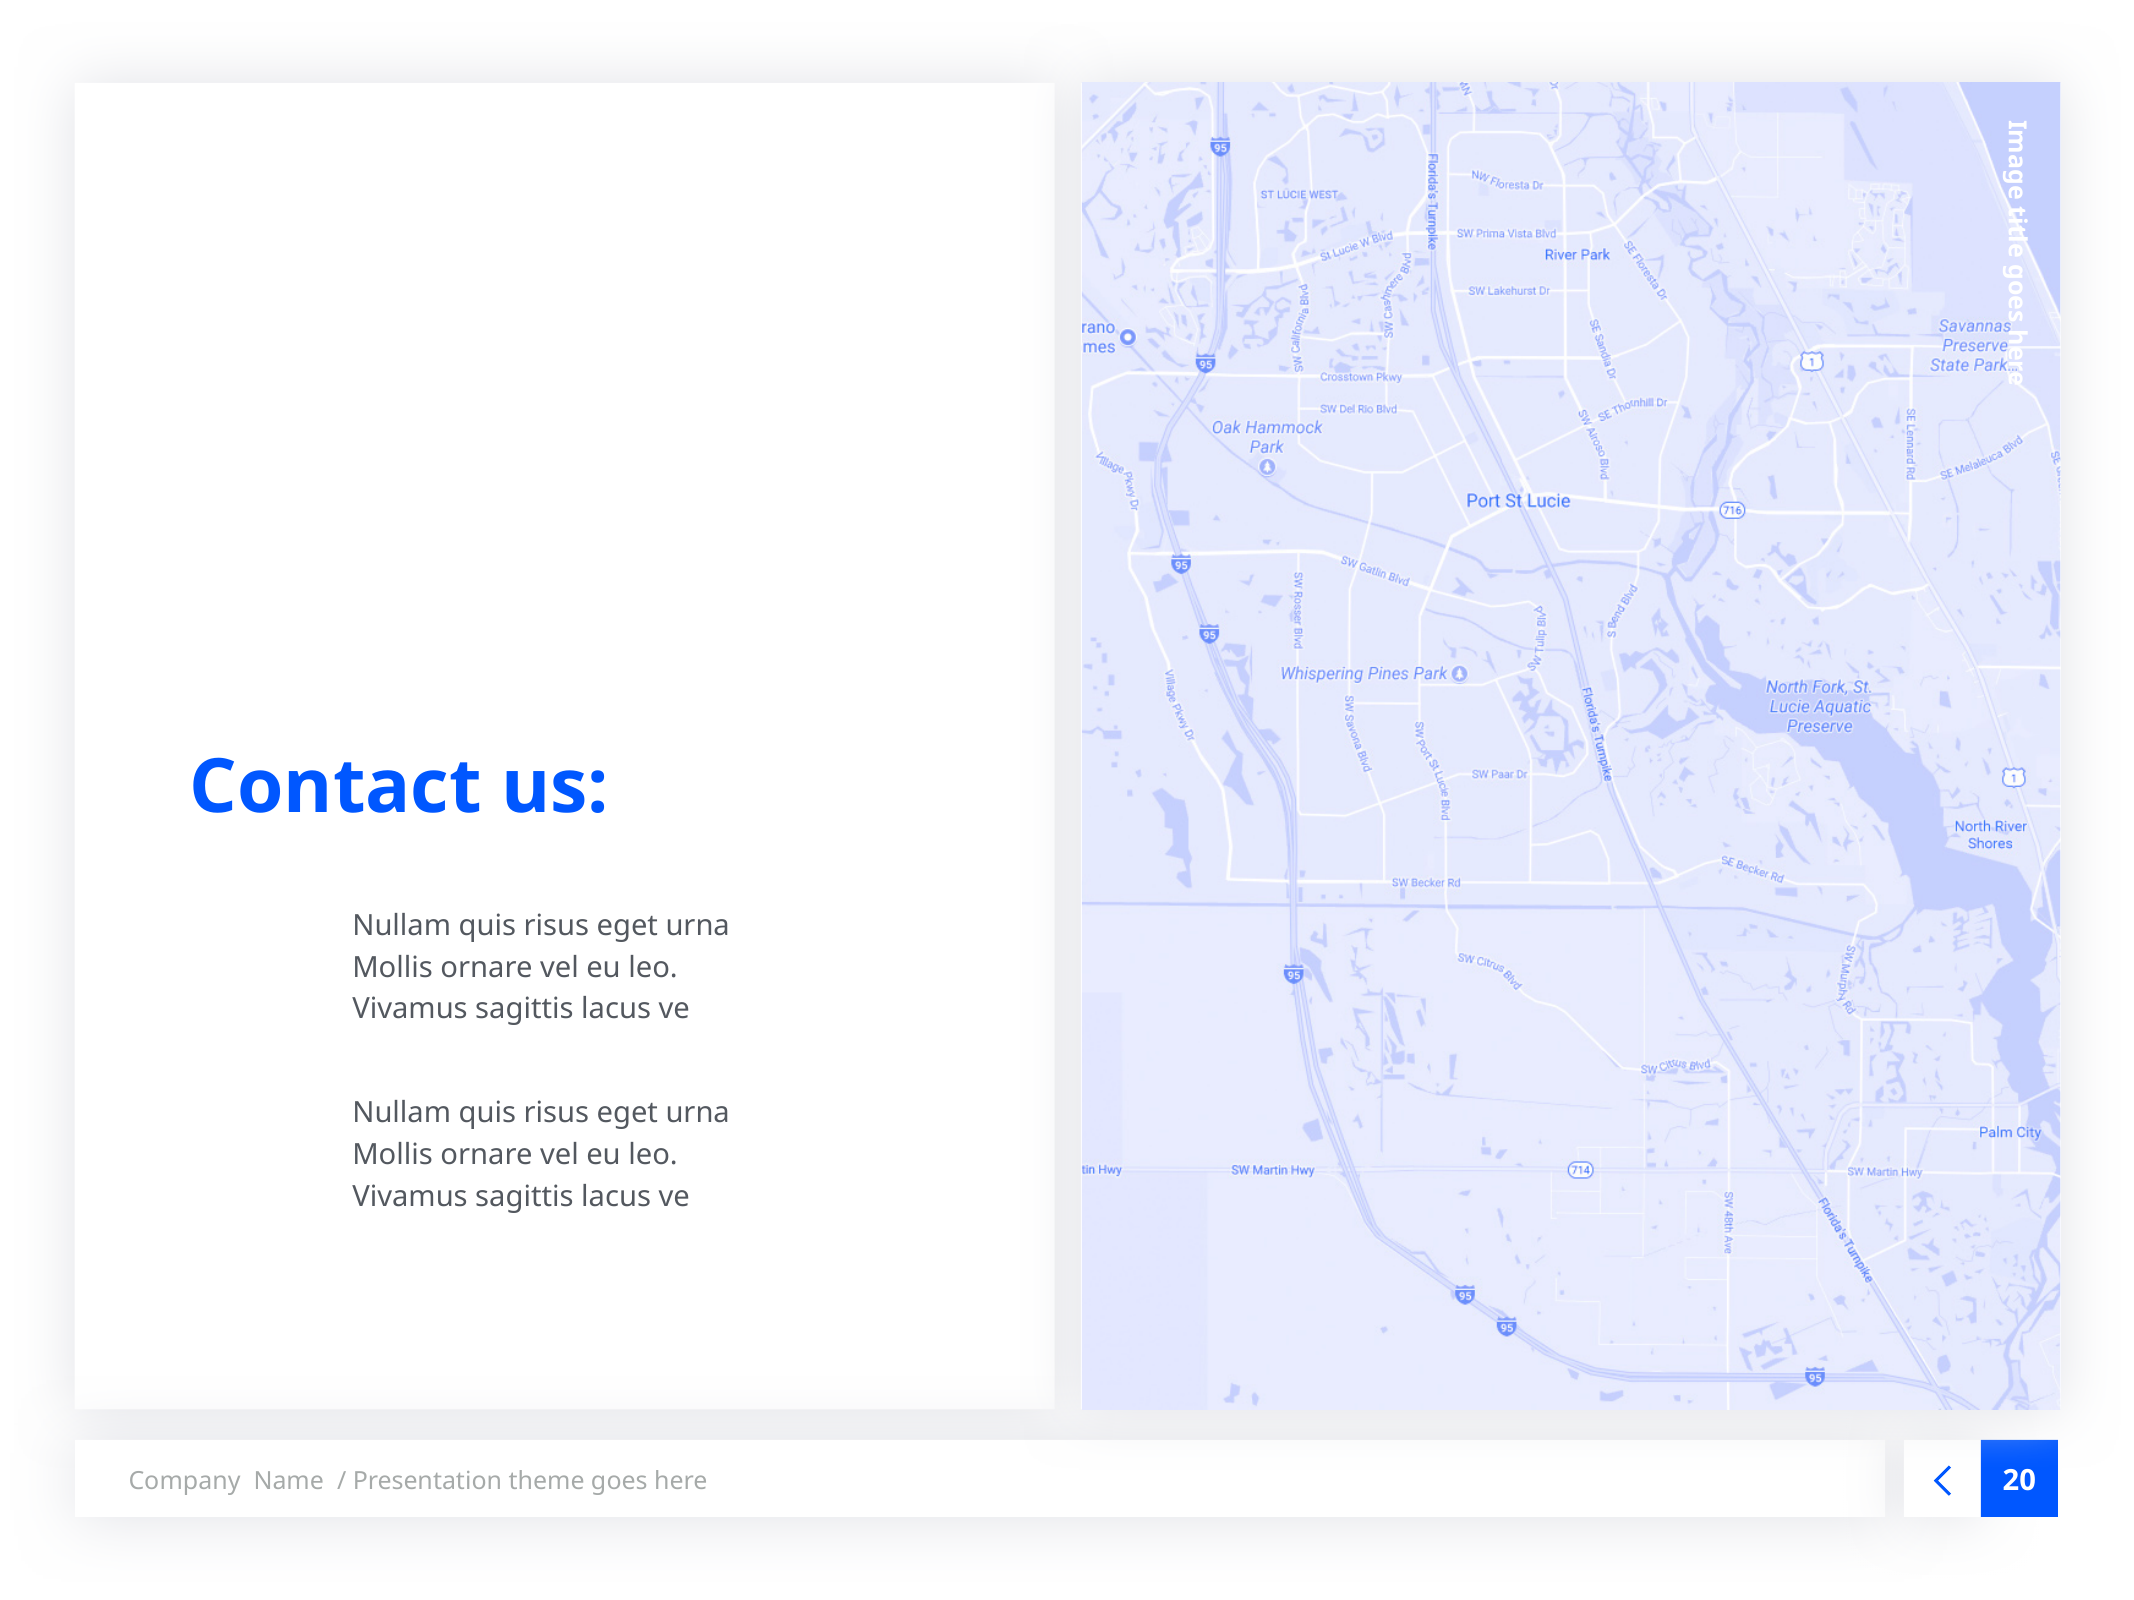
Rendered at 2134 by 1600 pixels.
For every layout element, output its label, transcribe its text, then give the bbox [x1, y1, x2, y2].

list Nullam quis risus eget urna Mollis ornare vel eu leo. Vivamus sagittis lacus ve [351, 1085, 938, 1227]
list Company Name / Presentation theme goes here [127, 1462, 1846, 1497]
title Contact us: [189, 433, 941, 830]
picture [1081, 82, 2061, 1410]
slide_number 20 [1999, 1460, 2040, 1501]
list Nullam quis risus eget urna Mollis ornare vel eu leo. Vivamus sagittis lacus ve [351, 898, 938, 1040]
